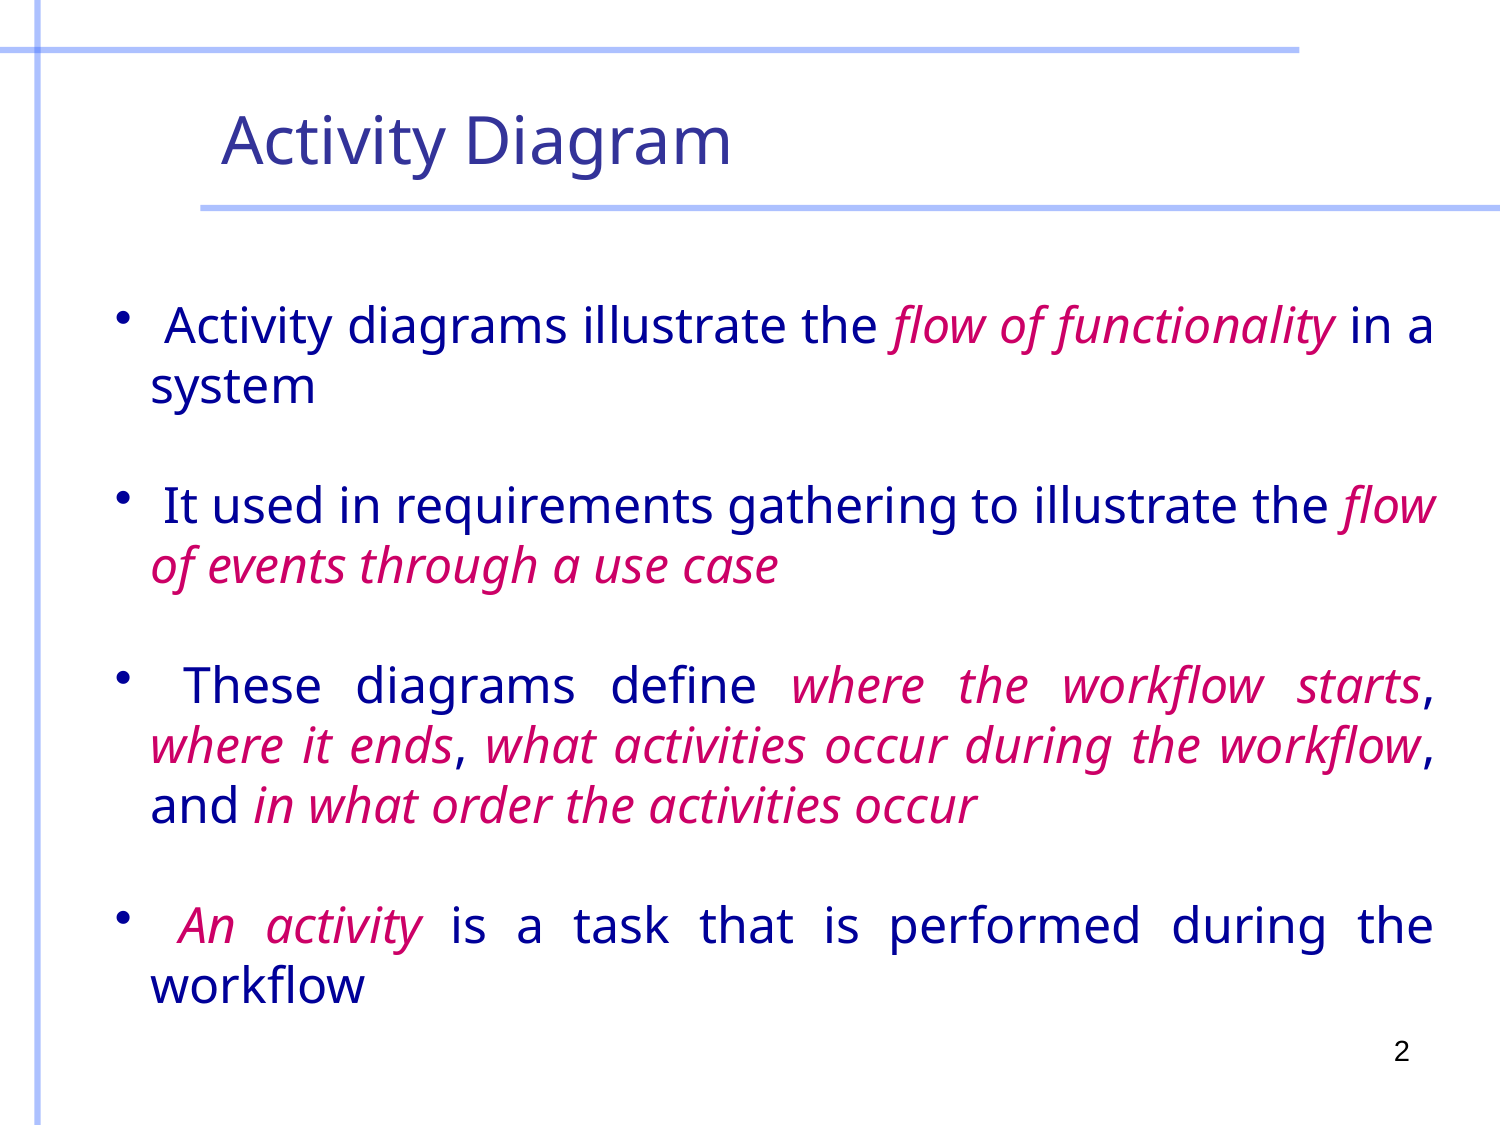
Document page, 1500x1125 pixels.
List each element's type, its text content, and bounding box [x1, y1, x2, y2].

text_box Activity diagrams illustrate the flow of functionality in a system It used in requirements gathering to illustrate the flow of events through a use case These diagrams define where the workflow starts, where it ends, what activities occur during the workflow, and in what order the activities occur An activity is a task that is performed during the workflow [100, 285, 1451, 1021]
text_box Activity Diagram [206, 90, 1436, 185]
slide_number 2 [1074, 1024, 1426, 1103]
